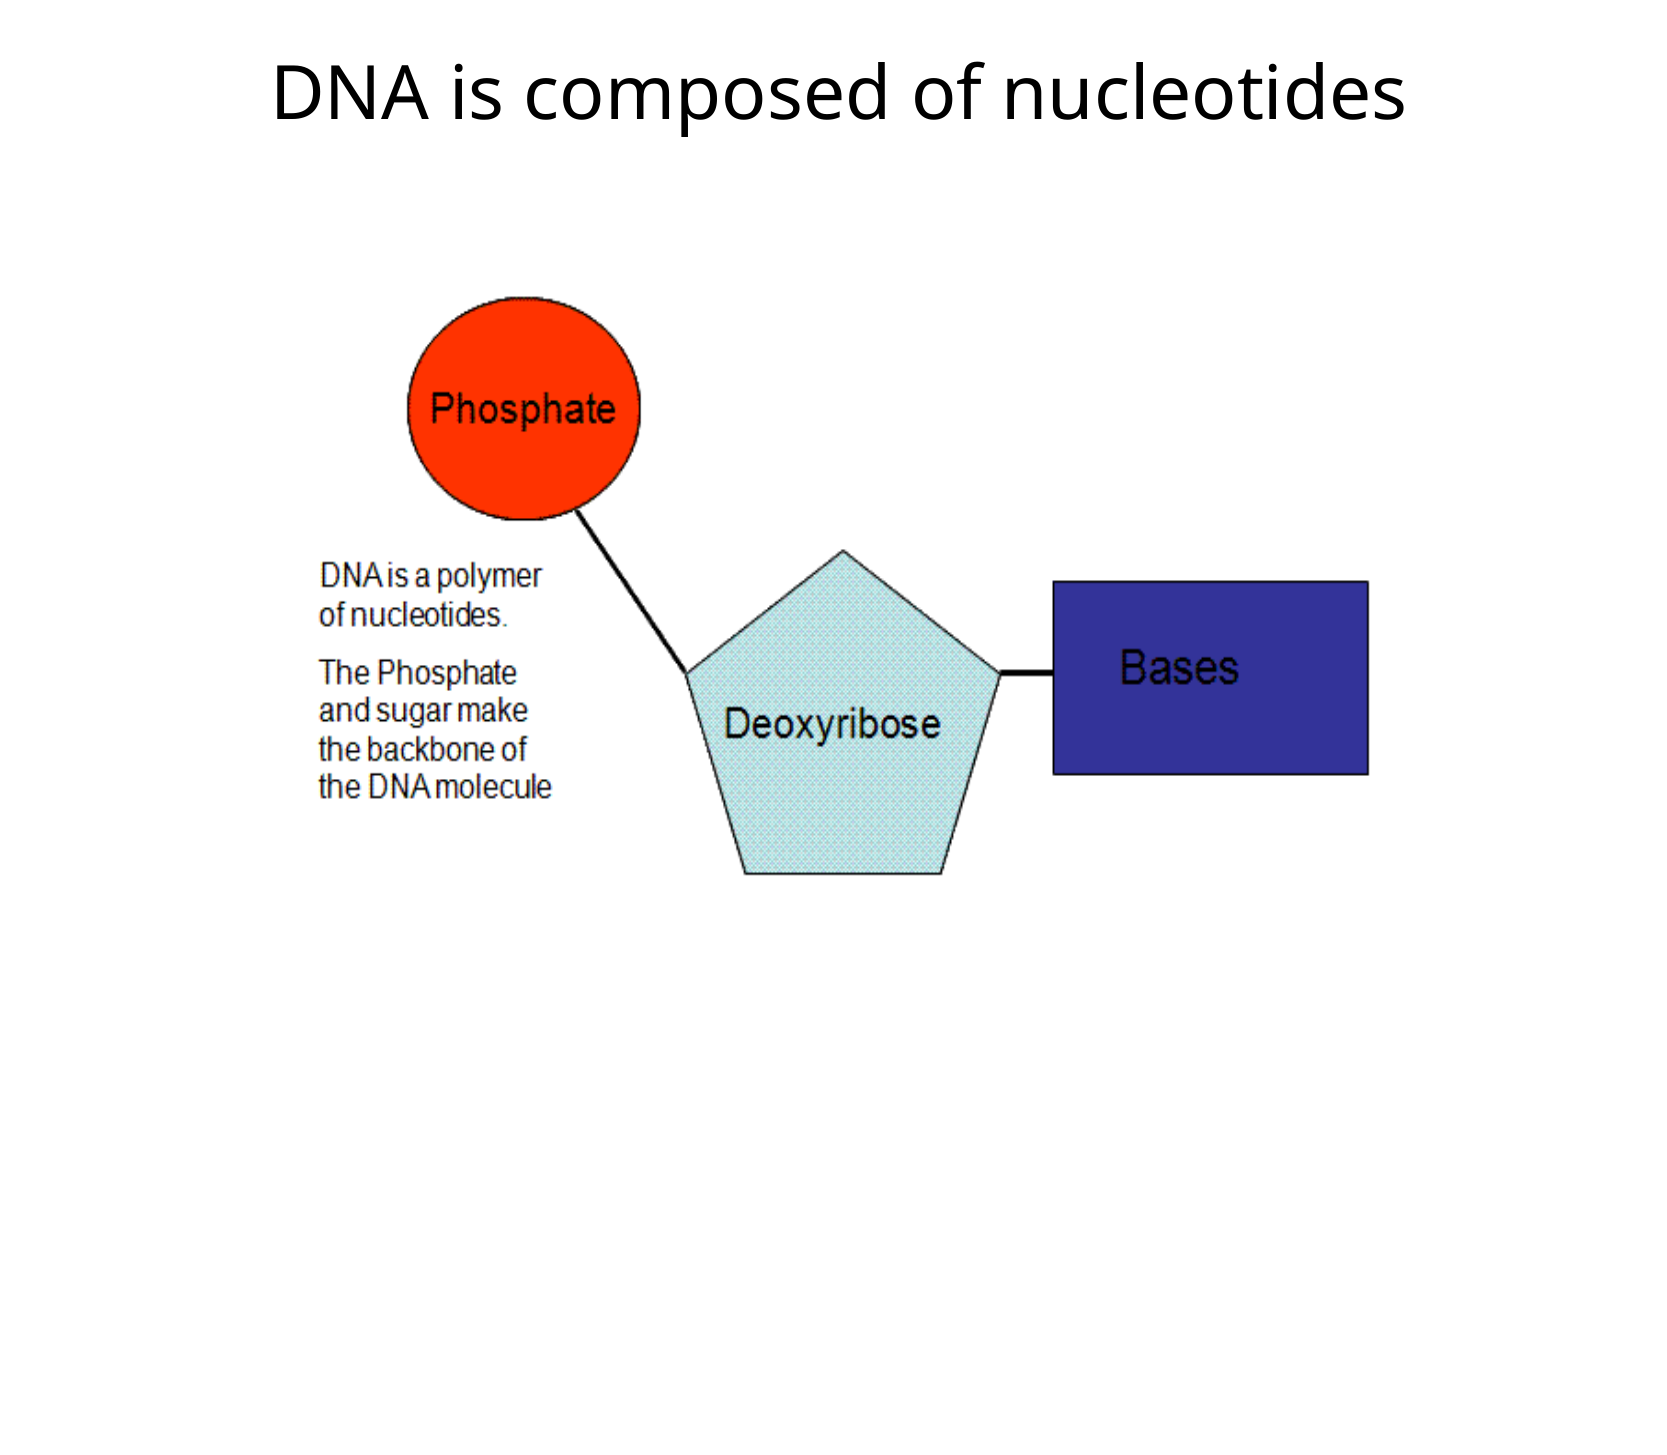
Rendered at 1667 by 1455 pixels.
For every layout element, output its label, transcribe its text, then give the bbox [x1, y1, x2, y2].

text_box DNA is composed of nucleotides [45, 37, 1634, 143]
picture [266, 255, 1384, 953]
